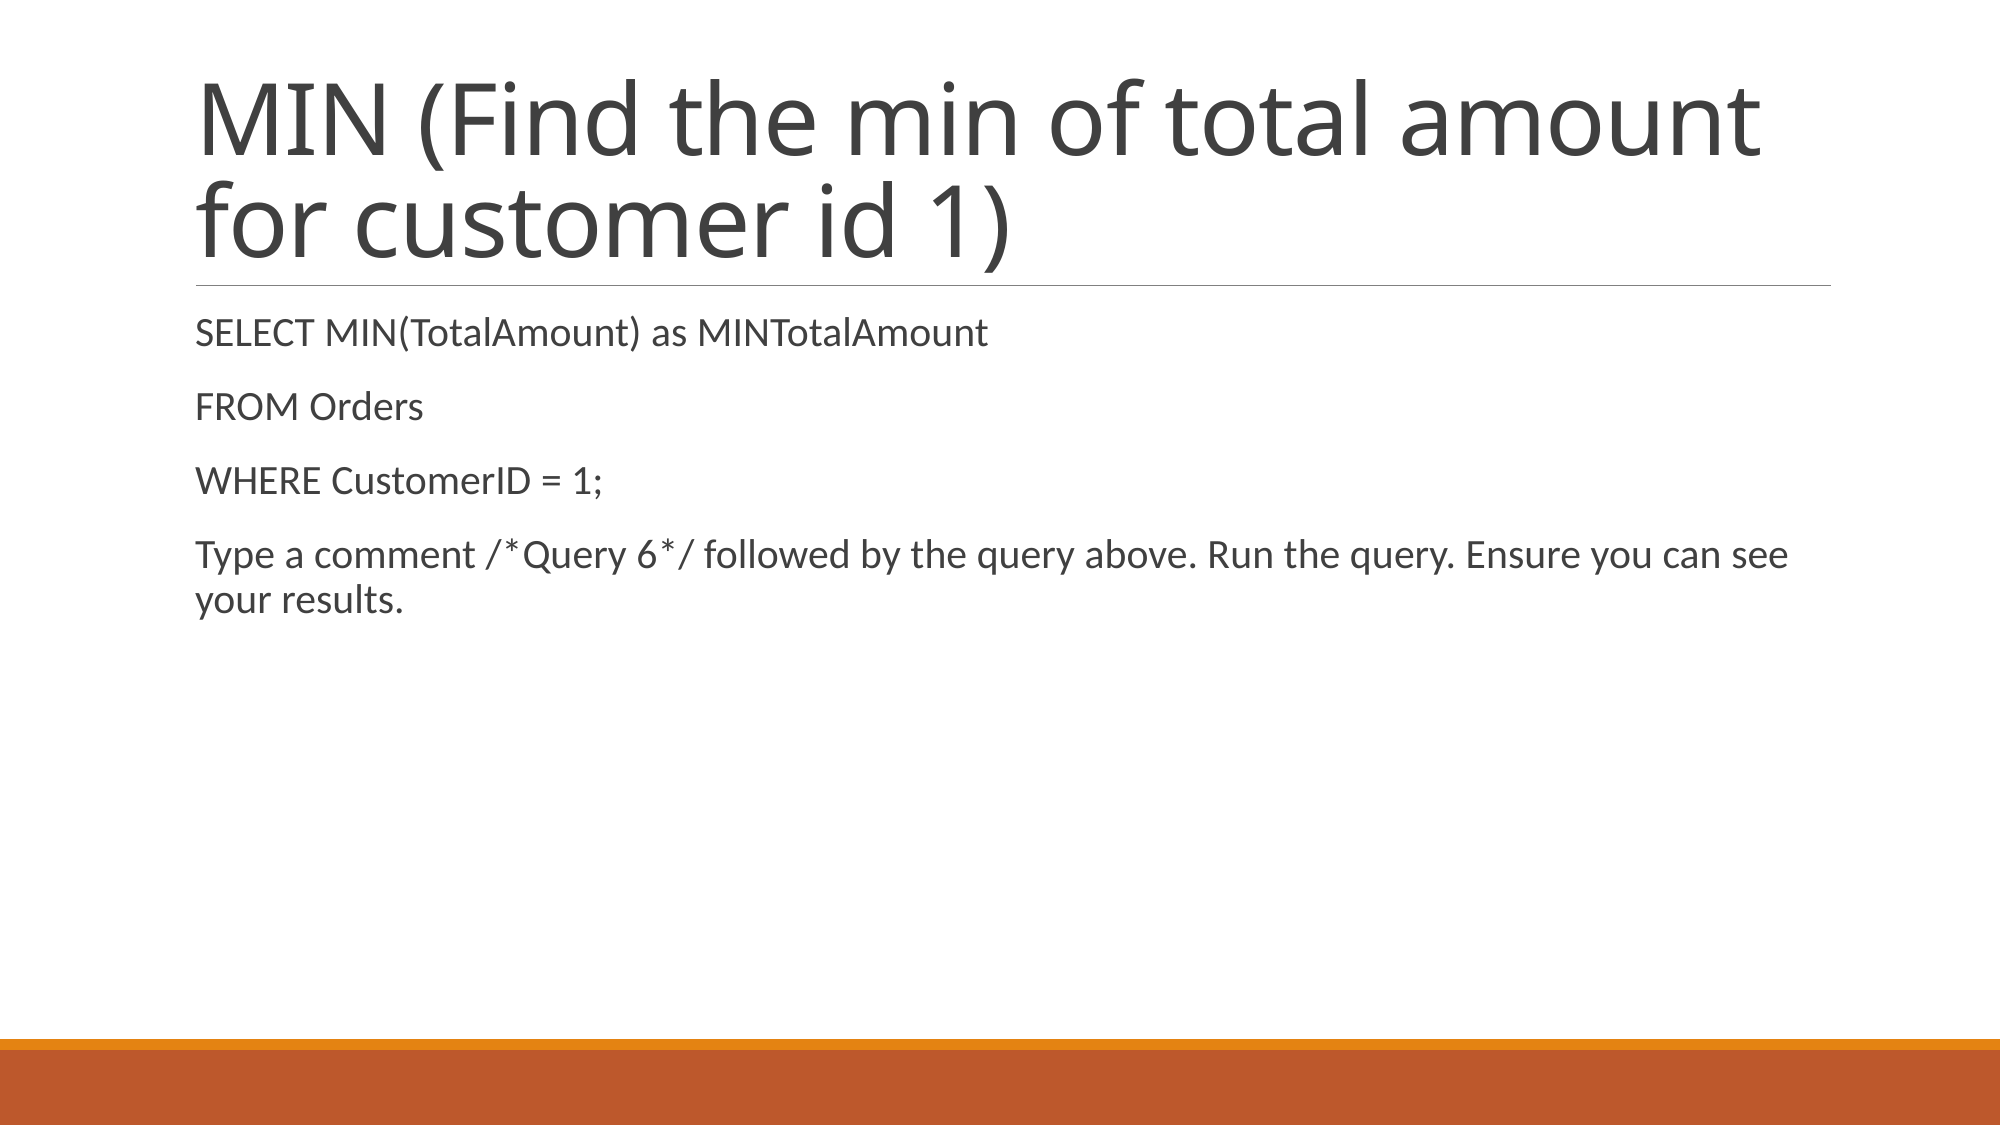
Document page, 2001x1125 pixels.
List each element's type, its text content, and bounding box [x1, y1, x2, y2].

list SELECT MIN(TotalAmount) as MINTotalAmount FROM Orders WHERE CustomerID = 1; Type a comment /*Query 6*/ followed by the query above. Run the query. Ensure you can see your results. [180, 302, 1830, 963]
title MIN (Find the min of total amount for customer id 1) [180, 47, 1830, 285]
